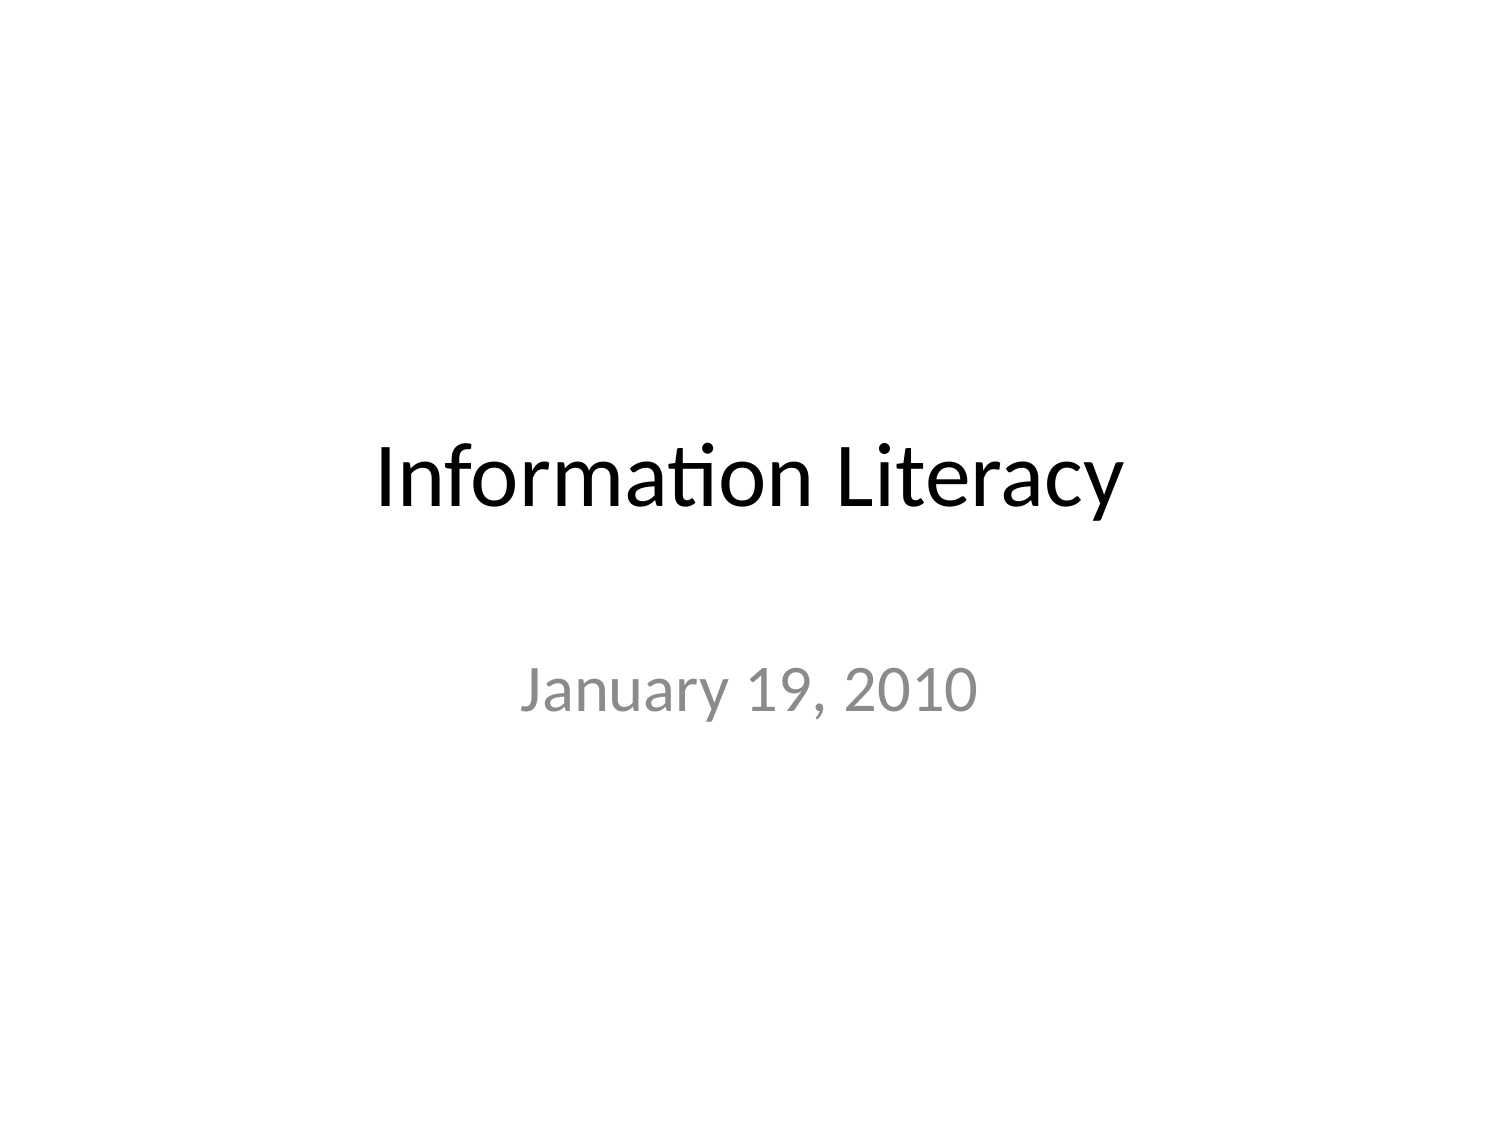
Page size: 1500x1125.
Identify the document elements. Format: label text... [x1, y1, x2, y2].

title Information Literacy [112, 349, 1388, 591]
subtitle January 19, 2010 [225, 637, 1275, 925]
